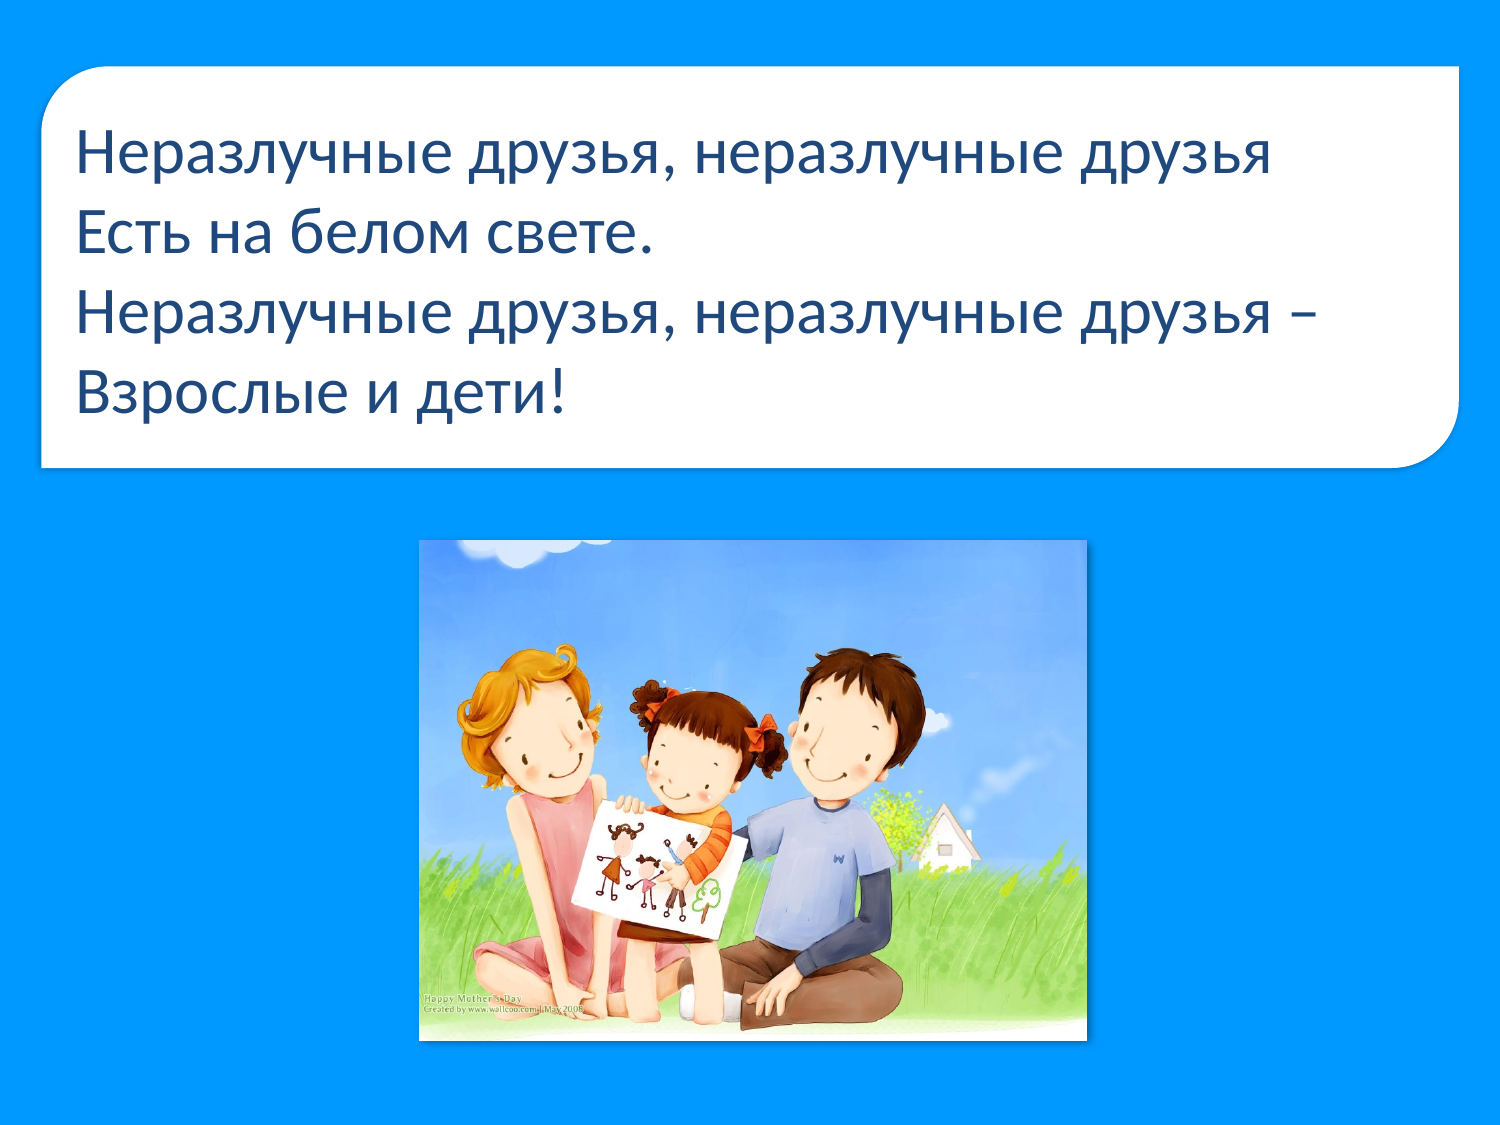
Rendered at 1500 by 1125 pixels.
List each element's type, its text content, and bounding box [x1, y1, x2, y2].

text_box Неразлучные друзья, неразлучные друзья Есть на белом свете. Неразлучные друзья, неразлучные друзья – Взрослые и дети! [40, 65, 1460, 469]
picture [419, 539, 1087, 1041]
